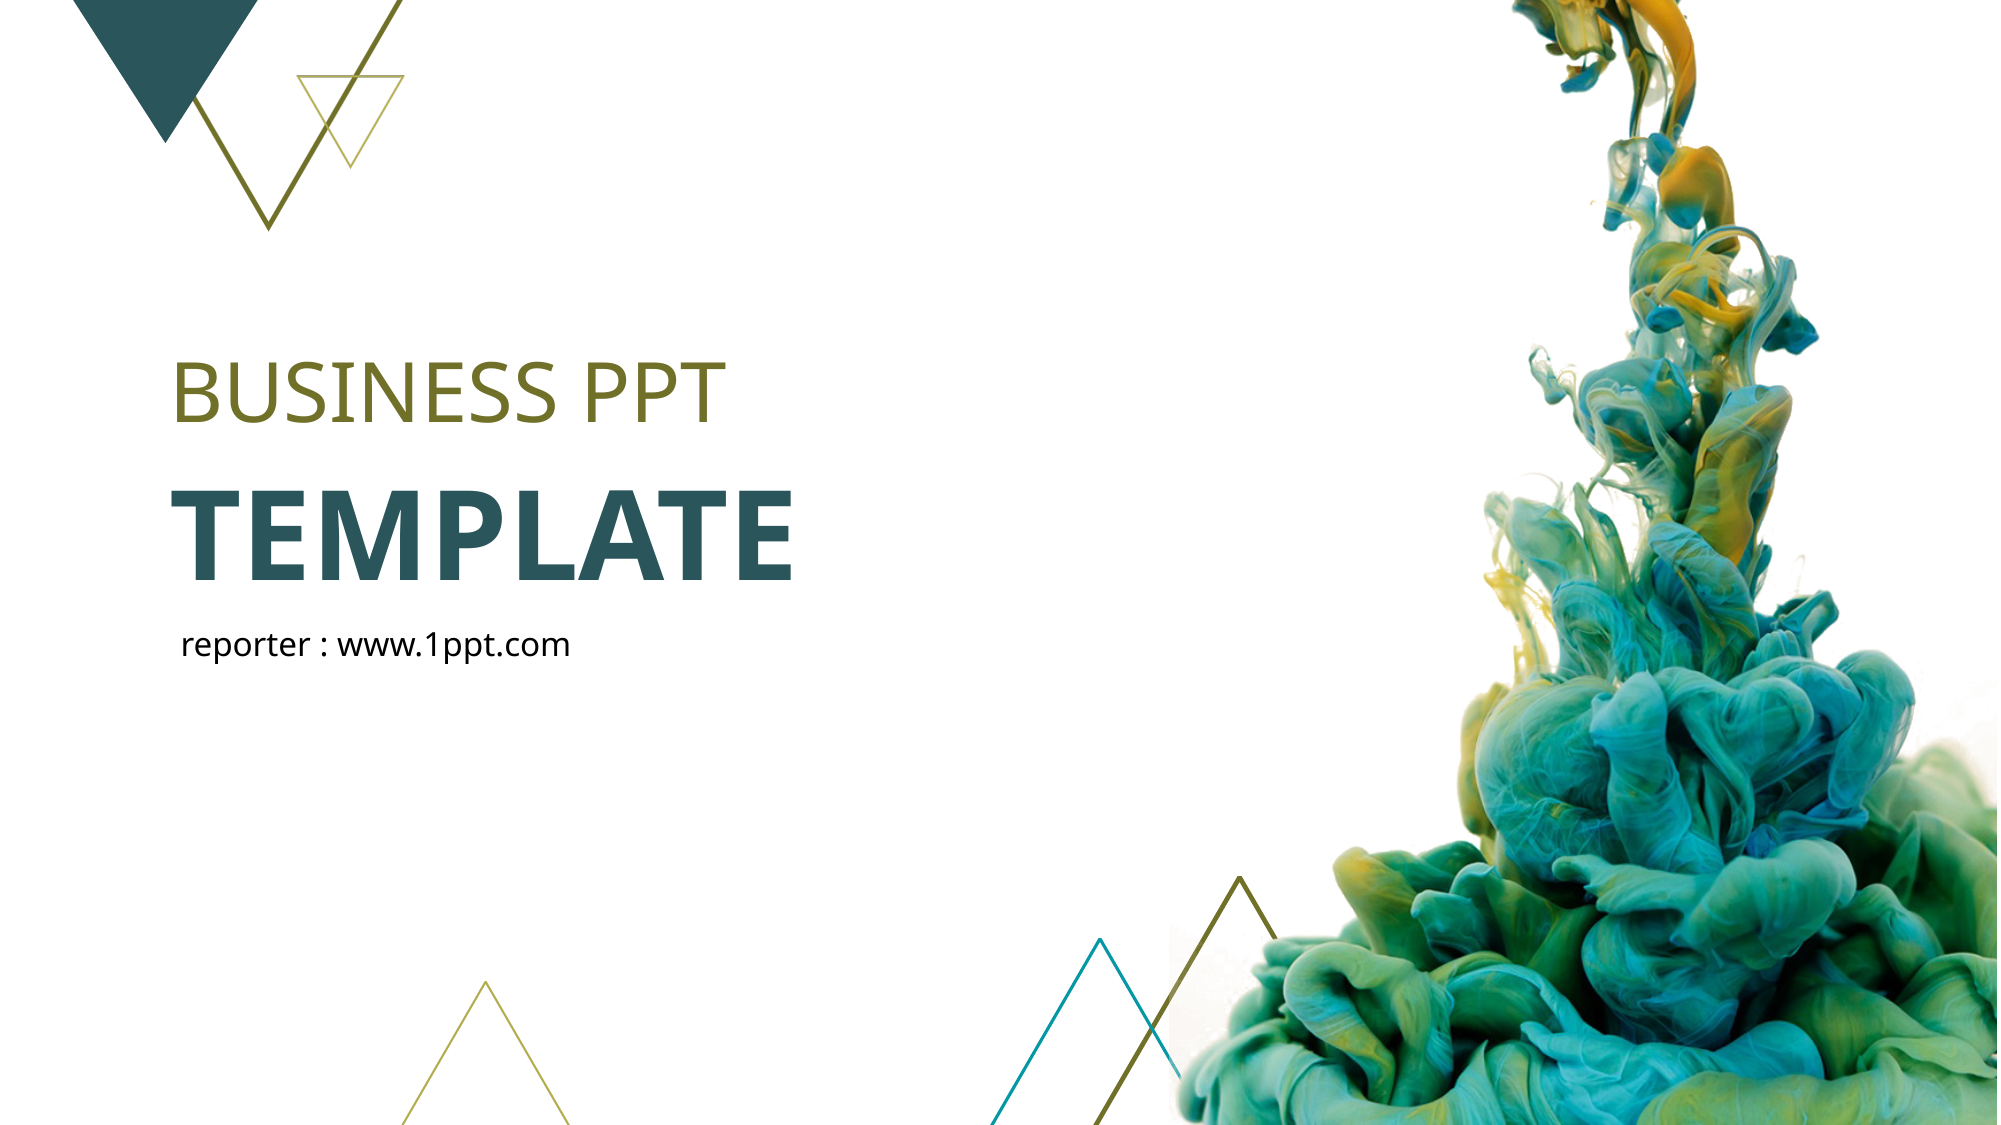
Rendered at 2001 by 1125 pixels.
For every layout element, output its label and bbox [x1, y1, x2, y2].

text_box [402, 981, 569, 1125]
picture [78, 0, 411, 232]
text_box [154, 332, 1074, 672]
picture [1169, 0, 1997, 1125]
text_box [992, 938, 1169, 1125]
text_box [73, 0, 78, 8]
text_box [1152, 999, 1169, 1056]
